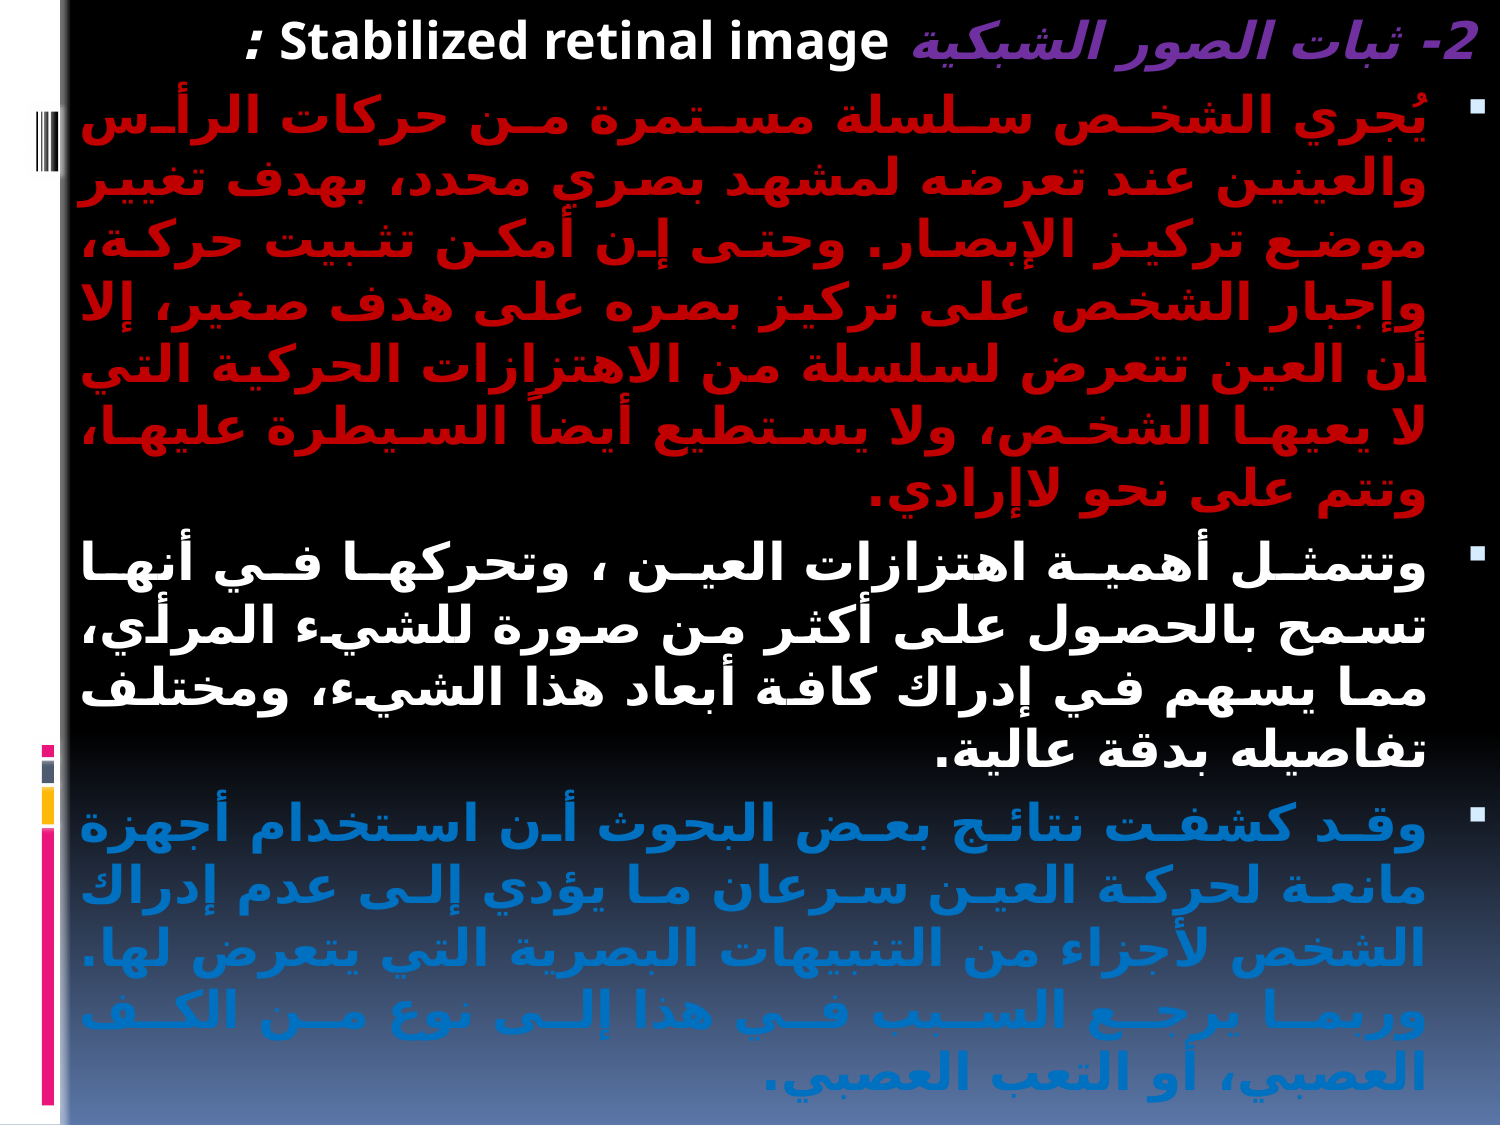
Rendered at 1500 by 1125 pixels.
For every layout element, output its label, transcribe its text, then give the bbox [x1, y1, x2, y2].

list 2- ثبات الصور الشبكية Stabilized retinal image : يُجري الشخص سلسلة مستمرة من حركات الرأس والعينين عند تعرضه لمشهد بصري محدد، بهدف تغيير موضع تركيز الإبصار. وحتى إن أمكن تثبيت حركة، وإجبار الشخص على تركيز بصره على هدف صغير، إلا أن العين تتعرض لسلسلة من الاهتزازات الحركية التي لا يعيها الشخص، ولا يستطيع أيضاً السيطرة عليها، وتتم على نحو لاإرادي. وتتمثل أهمية اهتزازات العين ، وتحركها في أنها تسمح بالحصول على أكثر من صورة للشيء المرأي، مما يسهم في إدراك كافة أبعاد هذا الشيء، ومختلف تفاصيله بدقة عالية. وقد كشفت نتائج بعض البحوث أن استخدام أجهزة مانعة لحركة العين سرعان ما يؤدي إلى عدم إدراك الشخص لأجزاء من التنبيهات البصرية التي يتعرض لها. وربما يرجع السبب في هذا إلى نوع من الكف العصبي، أو التعب العصبي. [64, 0, 1500, 1125]
